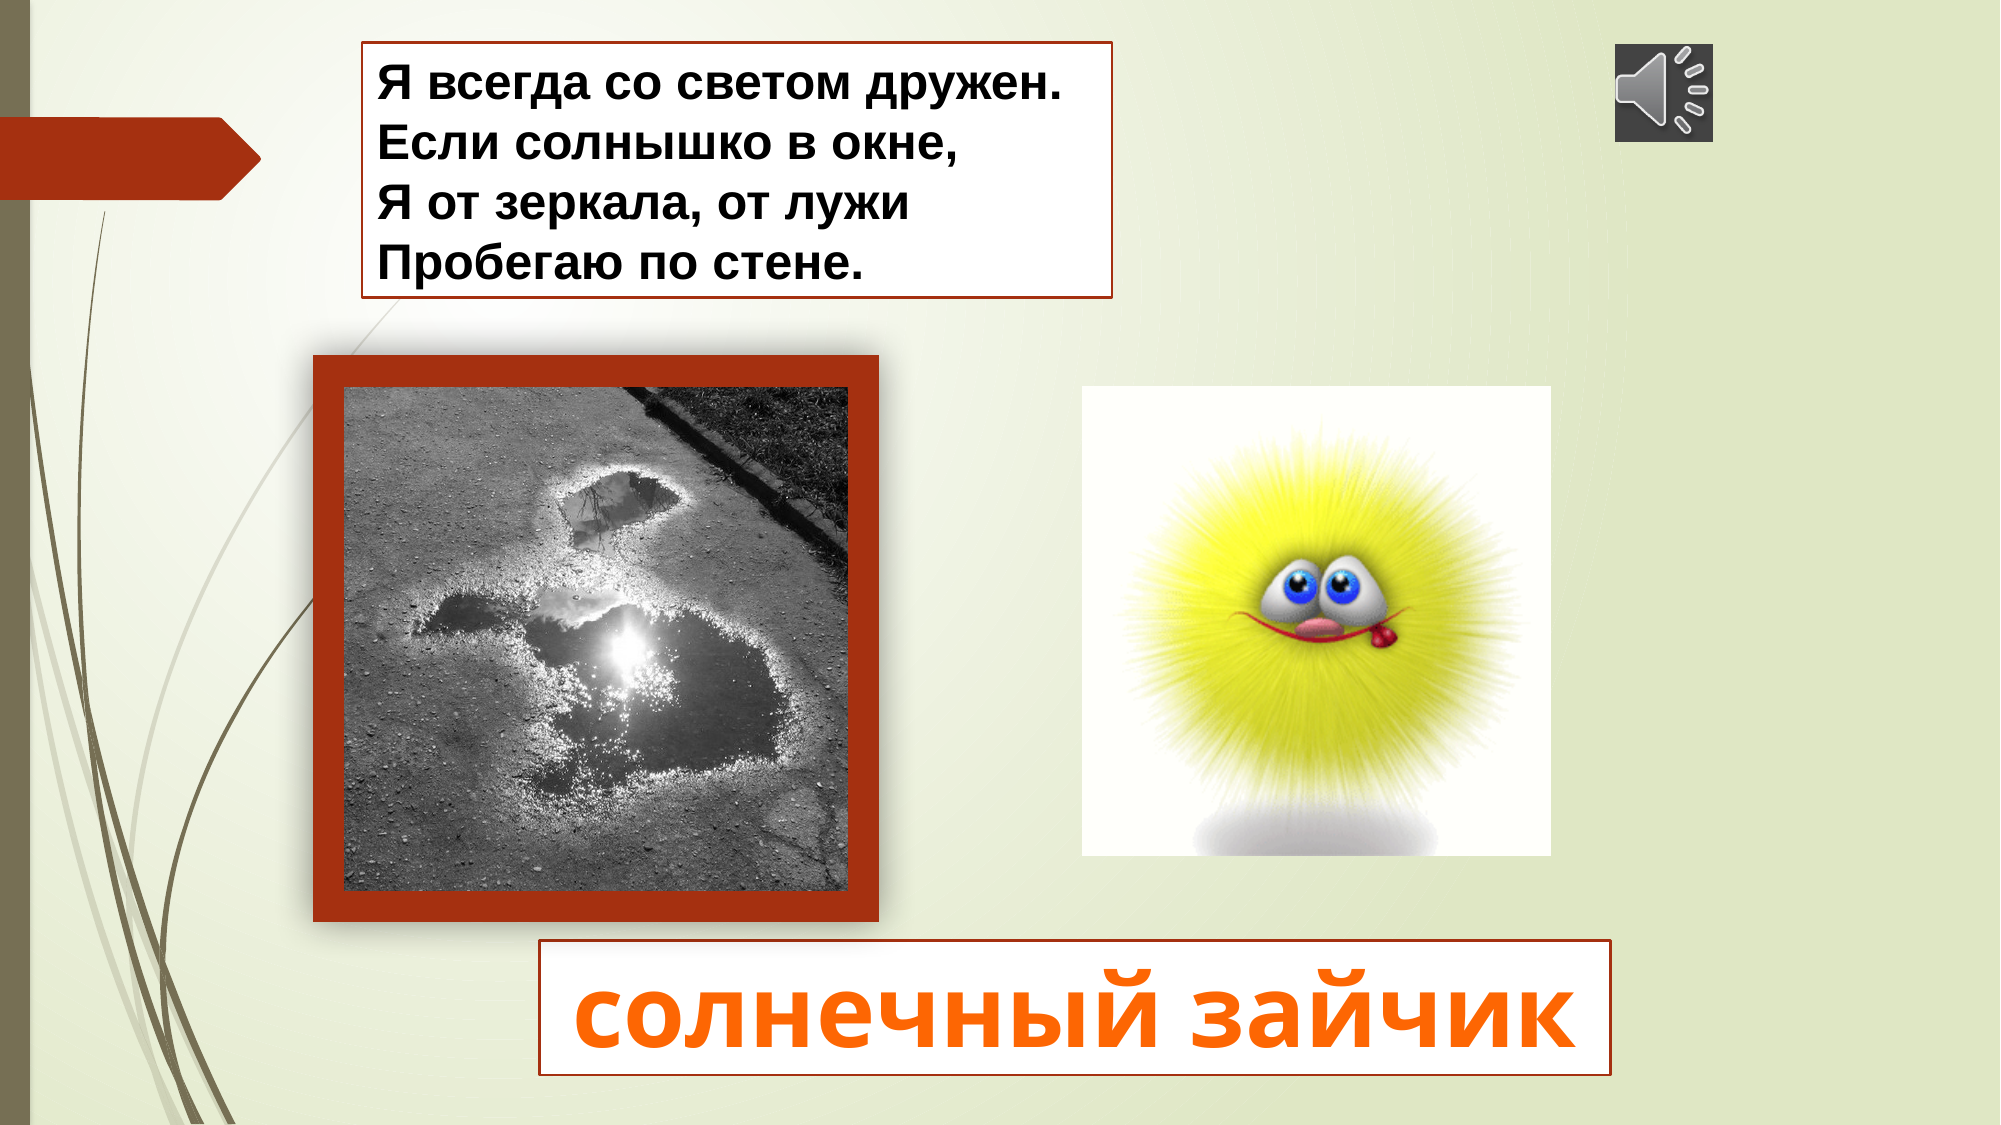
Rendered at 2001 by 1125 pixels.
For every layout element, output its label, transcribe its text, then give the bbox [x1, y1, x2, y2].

picture [343, 386, 848, 891]
text_box Я всегда со светом дружен. Если солнышко в окне, Я от зеркала, от лужи Пробегаю по стене. [361, 41, 1113, 299]
text_box солнечный зайчик [538, 939, 1612, 1076]
picture [1081, 386, 1551, 856]
picture [1614, 42, 1715, 143]
